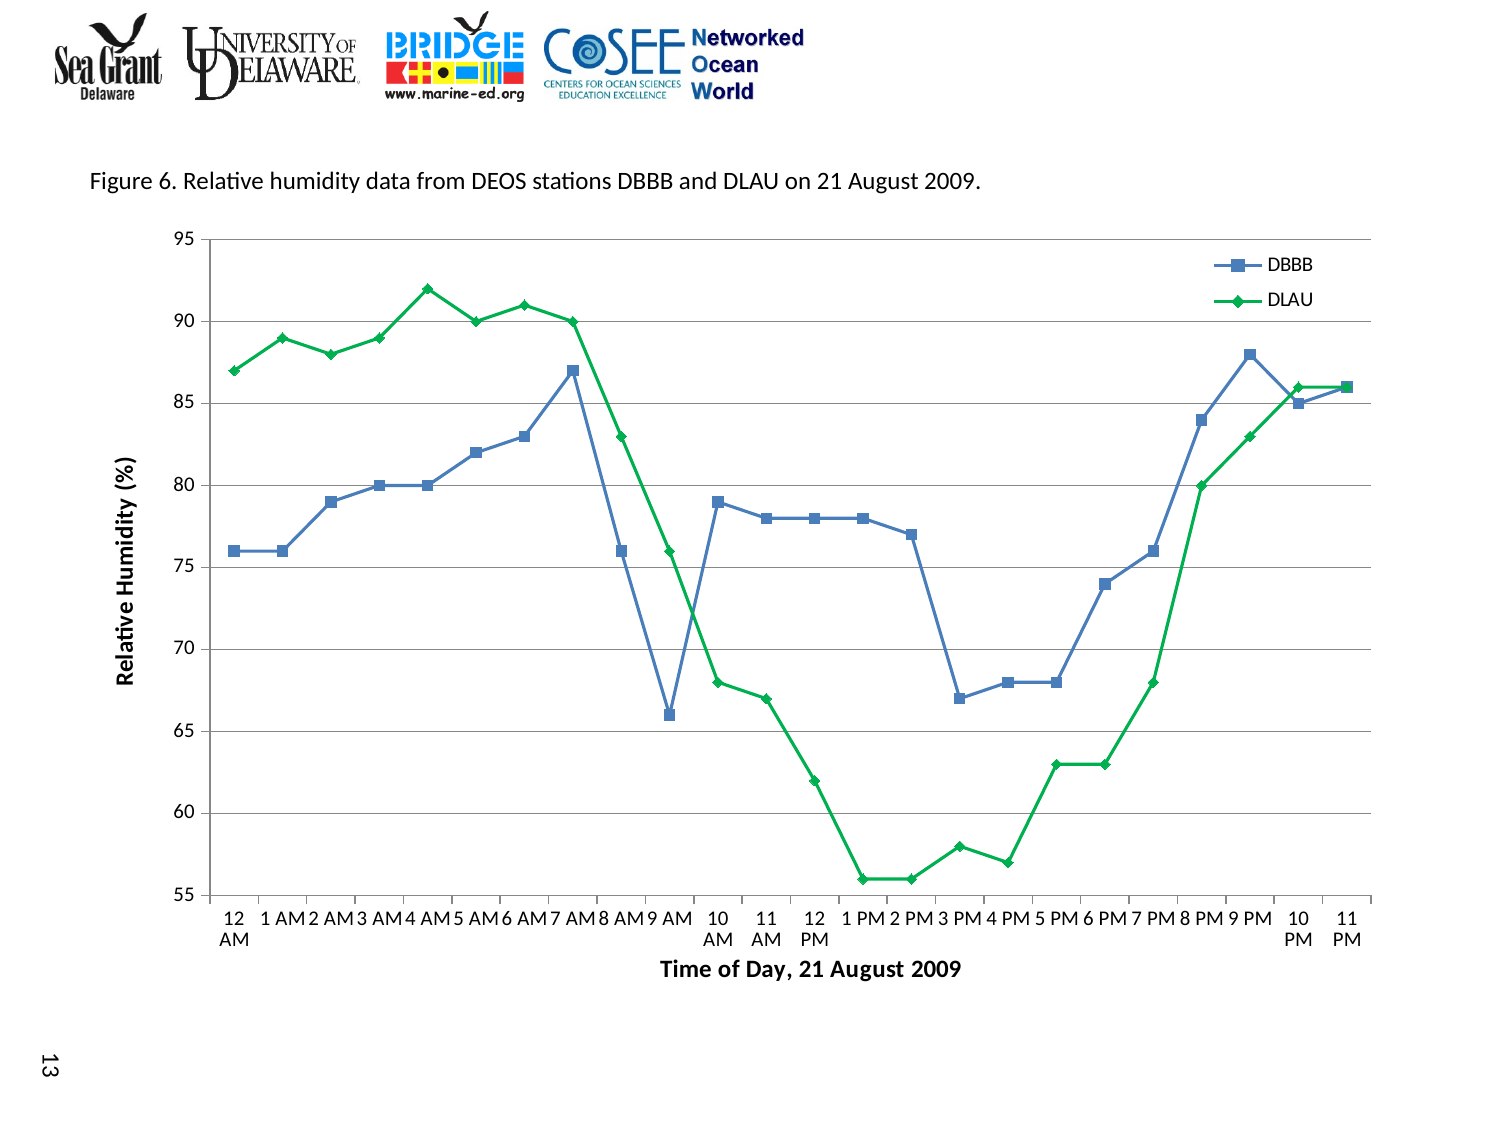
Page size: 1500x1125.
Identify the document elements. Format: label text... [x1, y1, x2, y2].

picture [385, 11, 524, 103]
picture [180, 25, 362, 101]
picture [52, 11, 163, 101]
text_box 13 [30, 1037, 76, 1096]
picture [543, 26, 806, 103]
chart [86, 212, 1400, 1001]
text_box Figure 6. Relative humidity data from DEOS stations DBBB and DLAU on 21 August 2009. [74, 156, 1425, 202]
